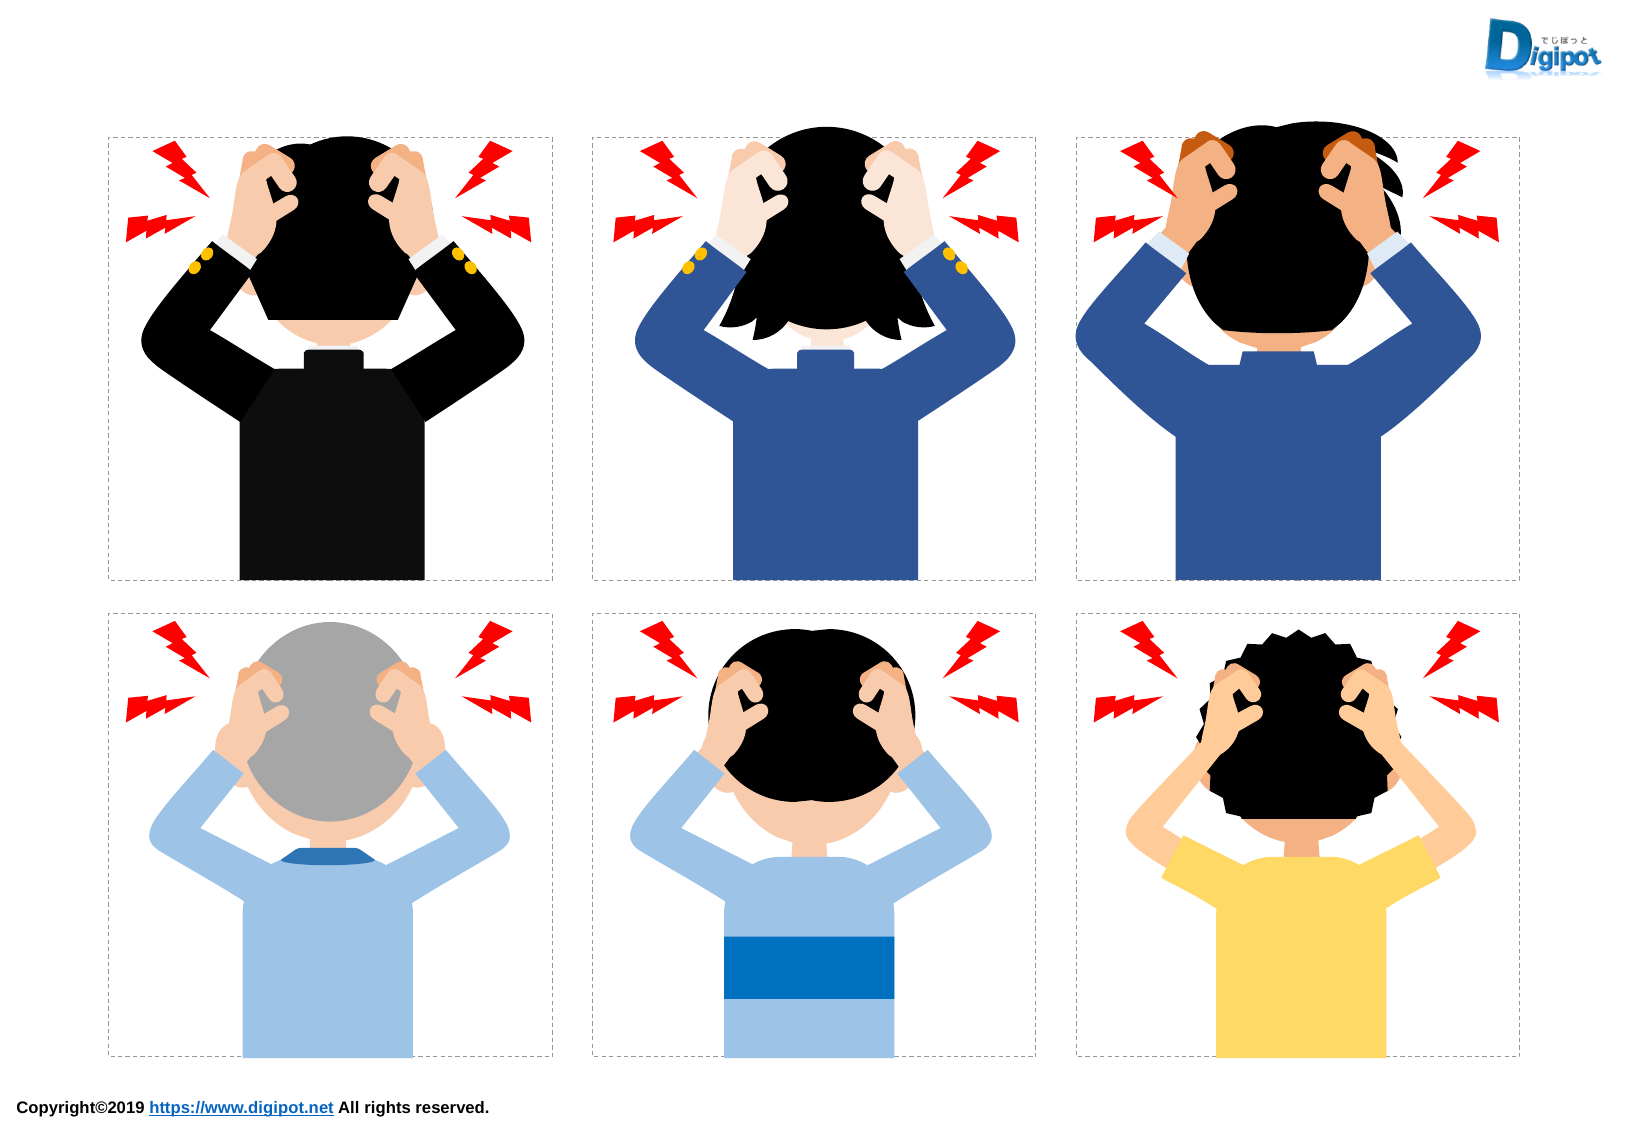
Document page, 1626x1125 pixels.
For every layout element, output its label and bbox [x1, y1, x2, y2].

text_box [1003, 216, 1019, 243]
text_box [1465, 695, 1499, 723]
text_box [162, 621, 497, 1059]
text_box [125, 695, 162, 723]
text_box [613, 695, 643, 723]
text_box [1120, 620, 1149, 642]
text_box [497, 624, 513, 641]
text_box [1474, 215, 1499, 243]
text_box [152, 626, 162, 637]
text_box [1082, 121, 1474, 580]
text_box [1093, 695, 1137, 723]
text_box [512, 215, 532, 243]
text_box [971, 620, 1001, 652]
picture [1485, 18, 1602, 82]
text_box [644, 620, 669, 629]
text_box [1137, 629, 1465, 1059]
text_box [154, 136, 512, 581]
text_box [1474, 148, 1481, 155]
text_box [1451, 620, 1481, 641]
text_box [643, 629, 979, 1059]
text_box [647, 126, 1003, 581]
text_box [639, 147, 647, 156]
text_box [613, 215, 647, 243]
text_box [125, 215, 154, 243]
text_box [979, 695, 1019, 723]
text_box [497, 695, 532, 723]
